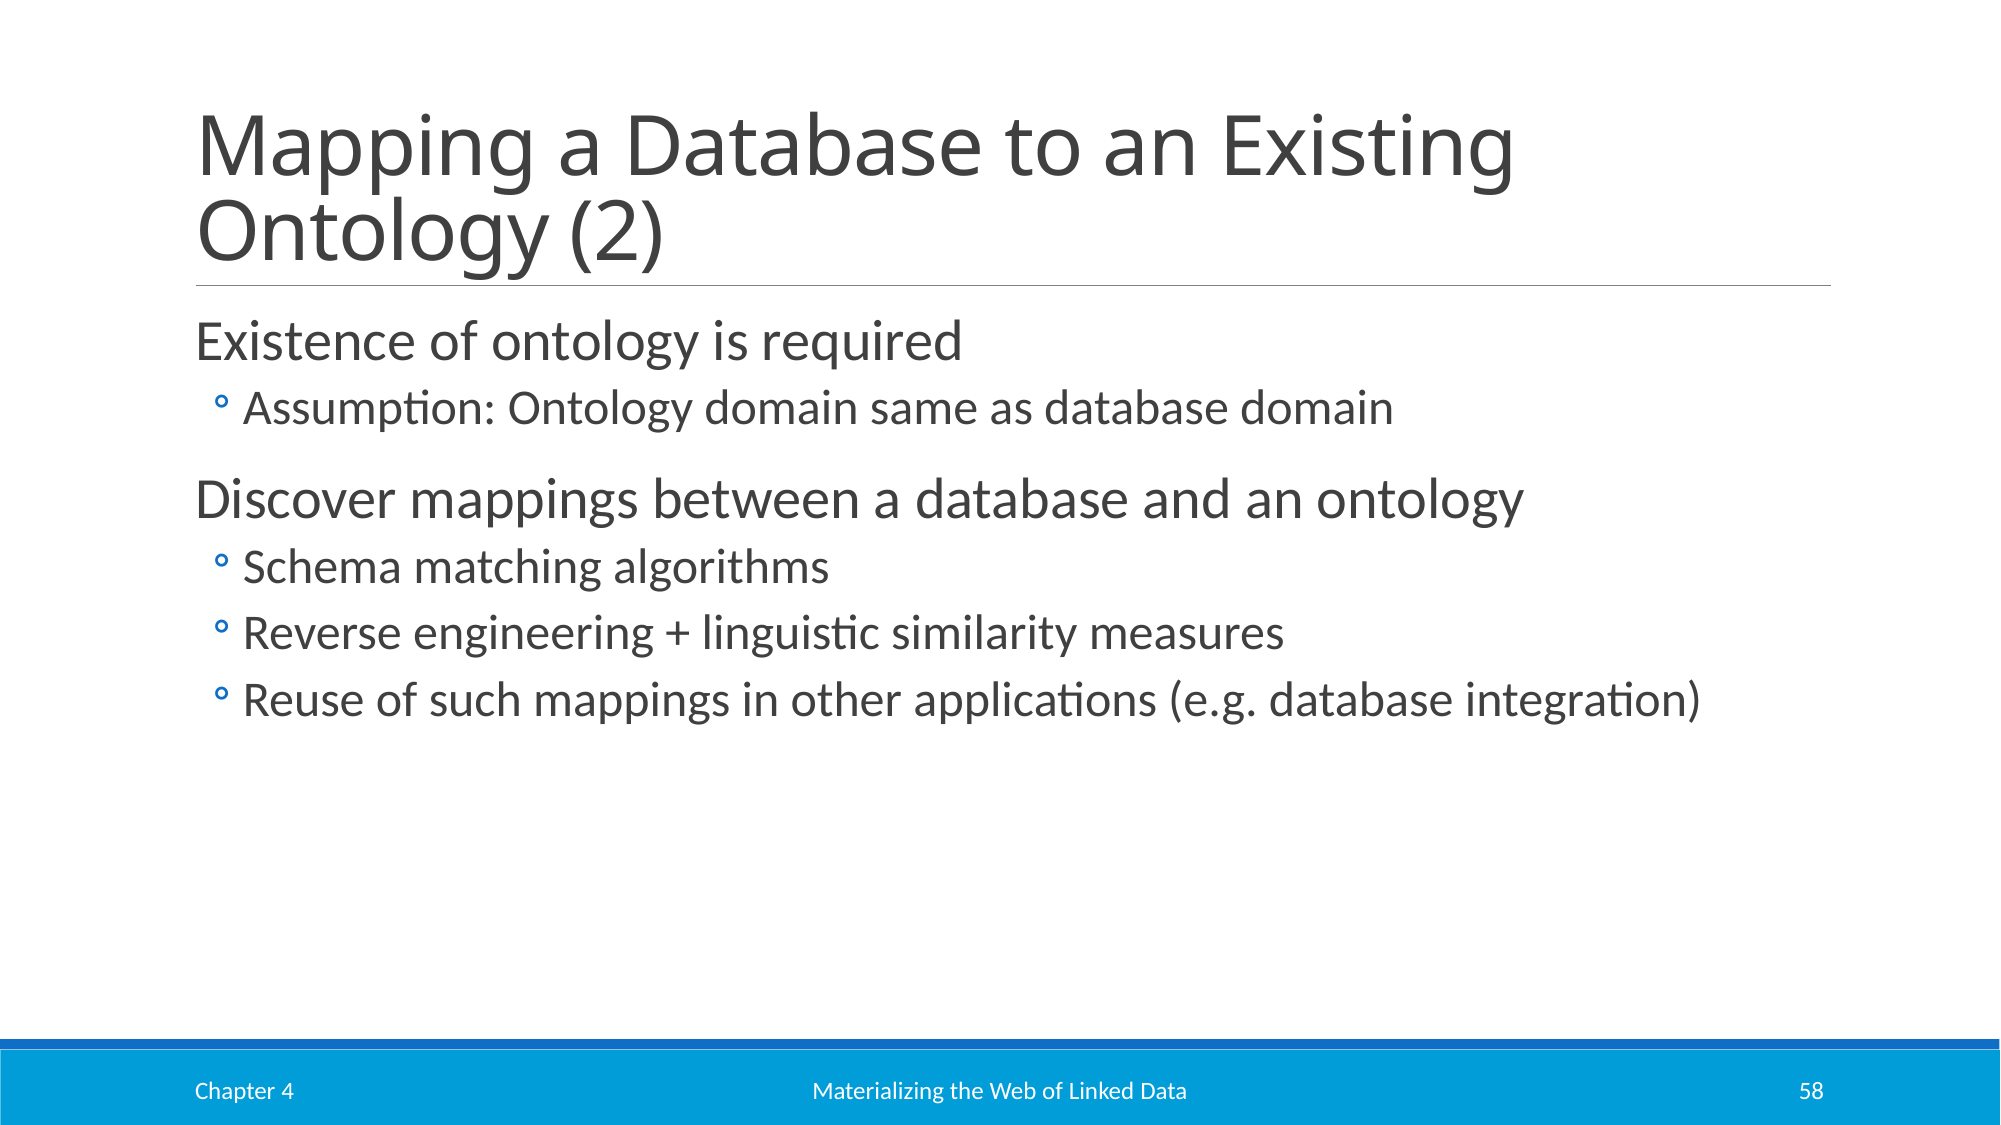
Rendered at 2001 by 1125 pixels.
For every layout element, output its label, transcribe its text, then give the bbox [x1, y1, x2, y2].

slide_number 58 [1624, 1059, 1840, 1120]
footer Materializing the Web of Linked Data [604, 1059, 1396, 1120]
title Mapping a Database to an Existing Ontology (2) [180, 47, 1830, 285]
list Existence of ontology is required Assumption: Ontology domain same as database domain Discover mappings between a database and an ontology Schema matching algorithms Reverse engineering + linguistic similarity measures Reuse of such mappings in other applications (e.g. database integration) [180, 302, 1830, 963]
slide_number Chapter 4 [180, 1059, 586, 1120]
